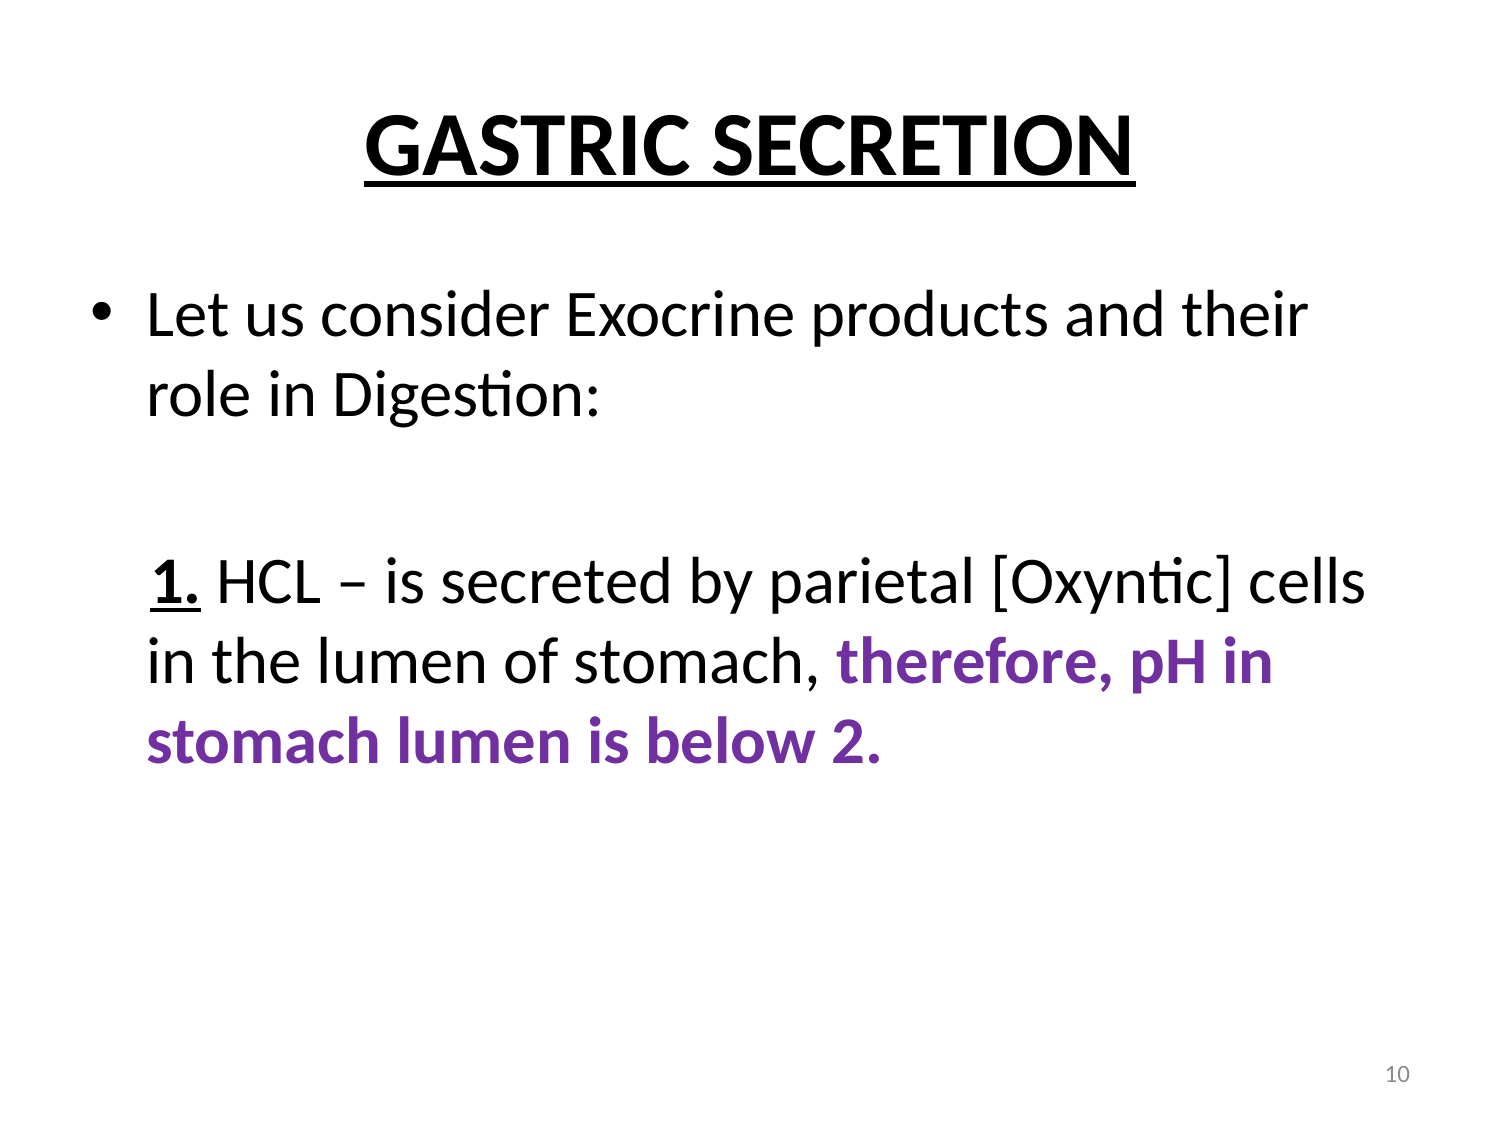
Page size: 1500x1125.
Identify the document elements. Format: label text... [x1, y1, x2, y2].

slide_number 10 [1074, 1042, 1425, 1103]
title GASTRIC SECRETION [75, 45, 1425, 233]
list Let us consider Exocrine products and their role in Digestion: 1. HCL – is secreted by parietal [Oxyntic] cells in the lumen of stomach, therefore, pH in stomach lumen is below 2. [75, 262, 1425, 1005]
